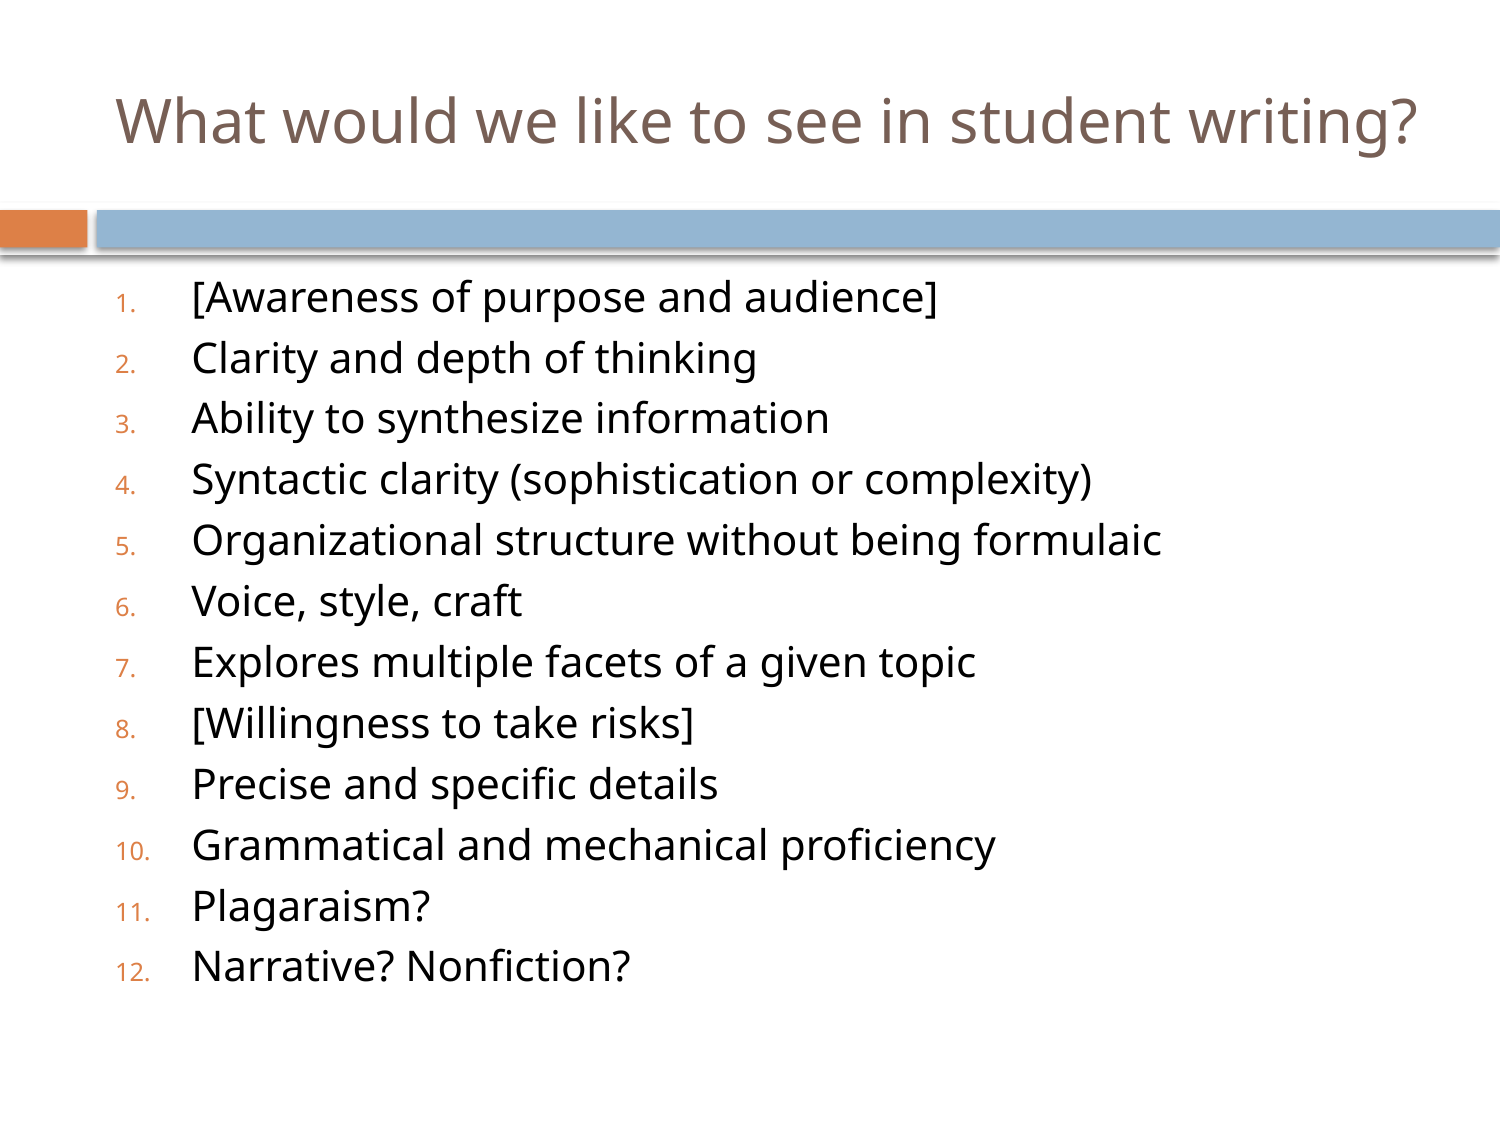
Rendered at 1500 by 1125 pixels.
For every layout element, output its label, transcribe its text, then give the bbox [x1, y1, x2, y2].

list [Awareness of purpose and audience] Clarity and depth of thinking Ability to synthesize information Syntactic clarity (sophistication or complexity) Organizational structure without being formulaic Voice, style, craft Explores multiple facets of a given topic [Willingness to take risks] Precise and specific details Grammatical and mechanical proficiency Plagaraism? Narrative? Nonfiction? [100, 262, 1438, 1000]
title What would we like to see in student writing? [100, 37, 1438, 200]
